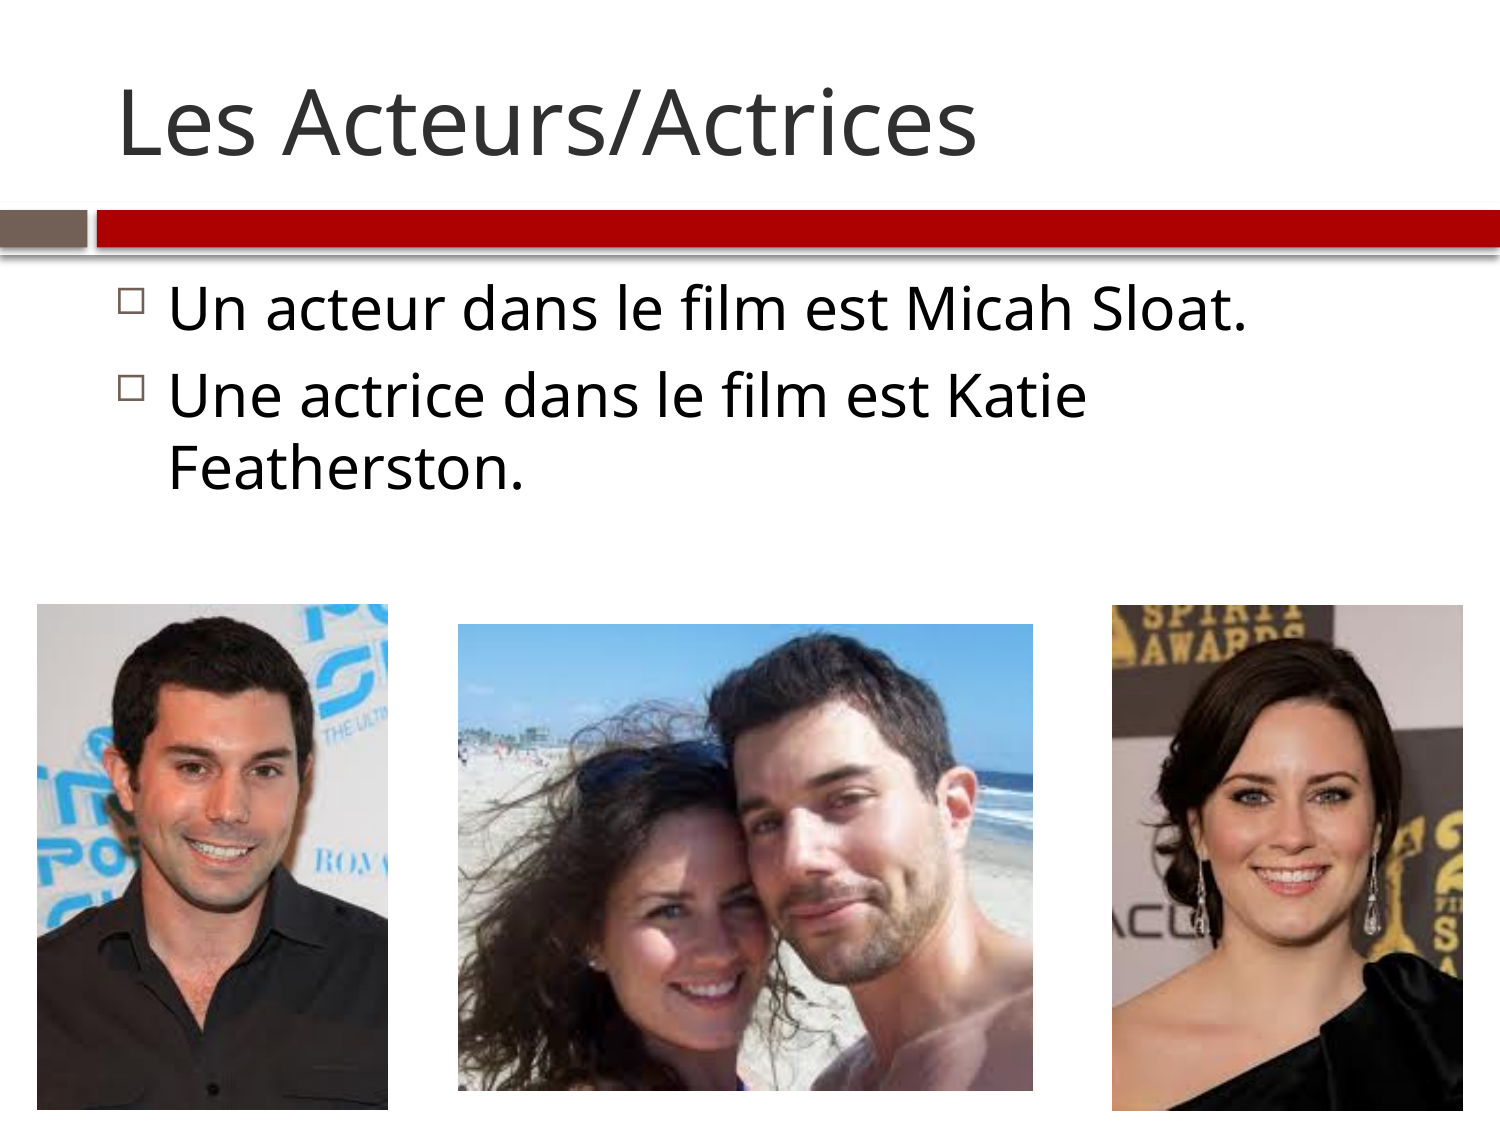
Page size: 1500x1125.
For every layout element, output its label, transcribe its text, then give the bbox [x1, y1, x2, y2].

picture [37, 603, 388, 1110]
picture [458, 624, 1033, 1091]
title Les Acteurs/Actrices [100, 37, 1438, 200]
list Un acteur dans le film est Micah Sloat. Une actrice dans le film est Katie Featherston. [100, 262, 1438, 1000]
picture [1112, 604, 1463, 1111]
